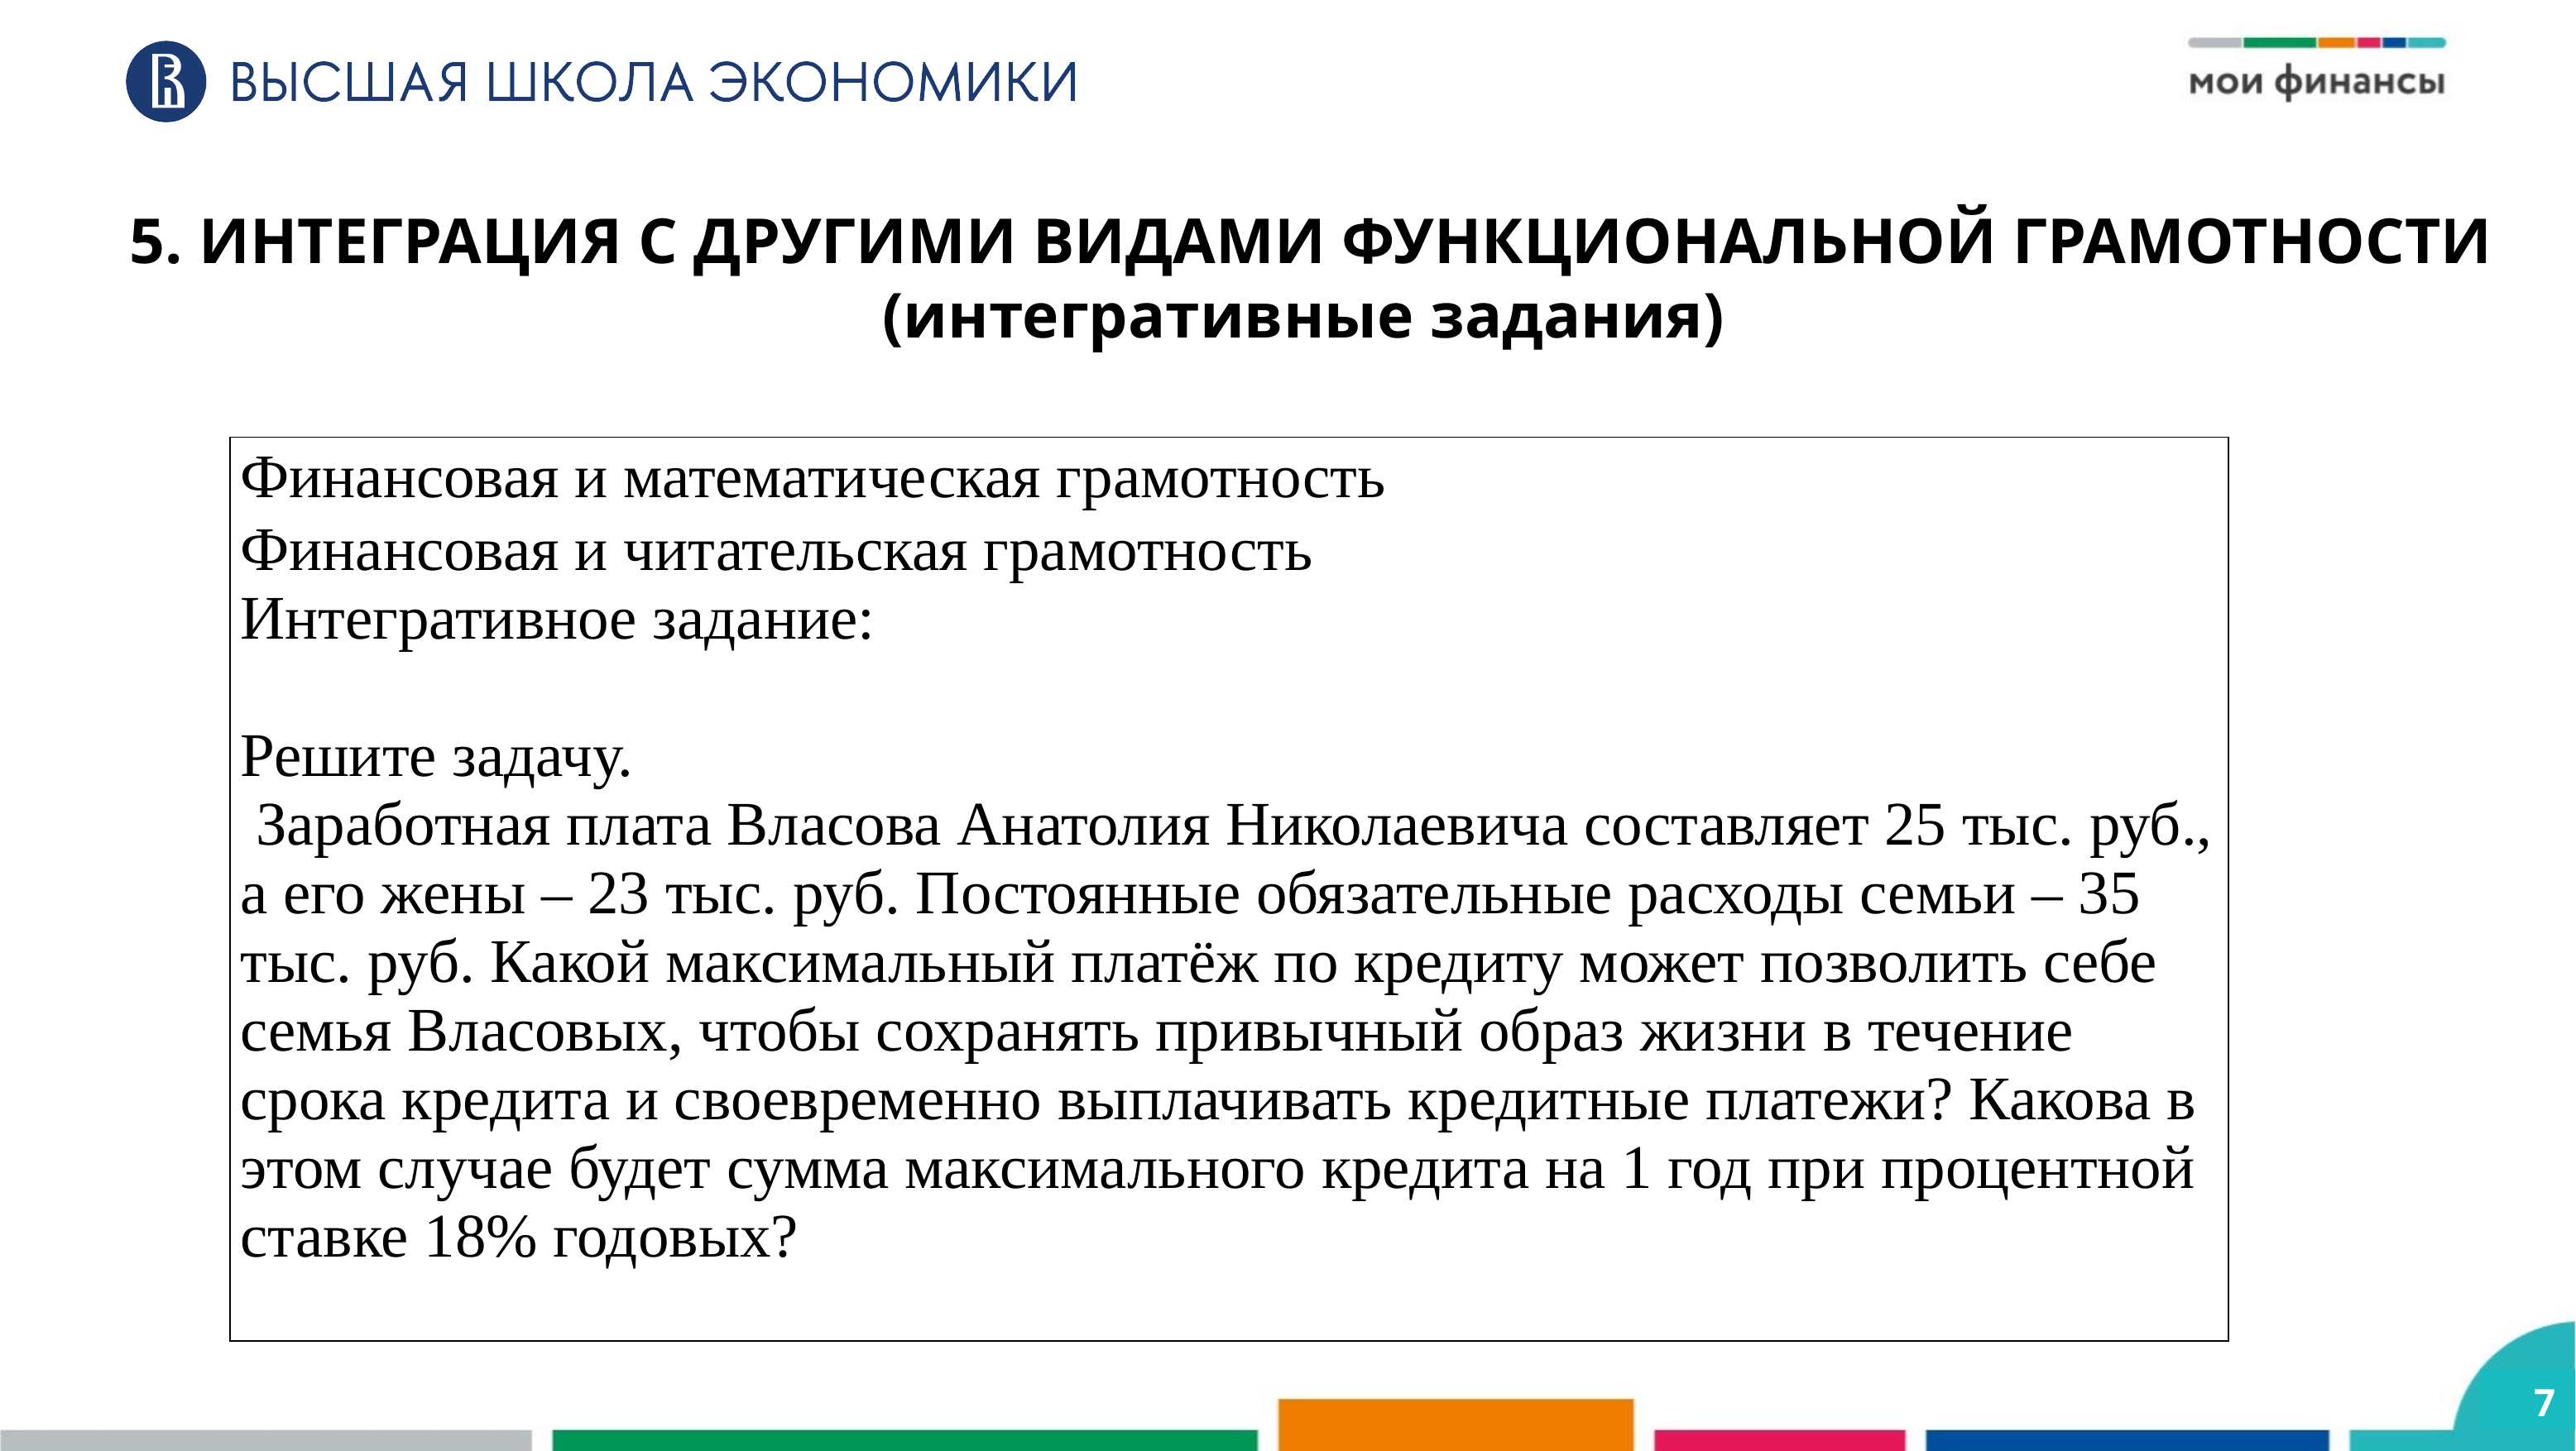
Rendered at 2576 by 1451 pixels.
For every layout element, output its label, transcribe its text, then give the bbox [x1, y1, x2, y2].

table_header Финансовая и математическая грамотность Финансовая и читательская грамотность Интегративное задание: Решите задачу. Заработная плата Власова Анатолия Николаевича составляет 25 тыс. руб., а его жены – 23 тыс. руб. Постоянные обязательные расходы семьи – 35 тыс. руб. Какой максимальный платёж по кредиту может позволить себе семья Власовых, чтобы сохранять привычный образ жизни в течение срока кредита и своевременно выплачивать кредитные платежи? Какова в этом случае будет сумма максимального кредита на 1 год при процентной ставке 18% годовых? [231, 438, 2228, 1340]
text_box 5. ИНТЕГРАЦИЯ С ДРУГИМИ ВИДАМИ ФУНКЦИОНАЛЬНОЙ ГРАМОТНОСТИ (интегративные задания) [46, 192, 2576, 435]
picture [0, 0, 2576, 1451]
text_box 7 [2480, 1368, 2576, 1430]
